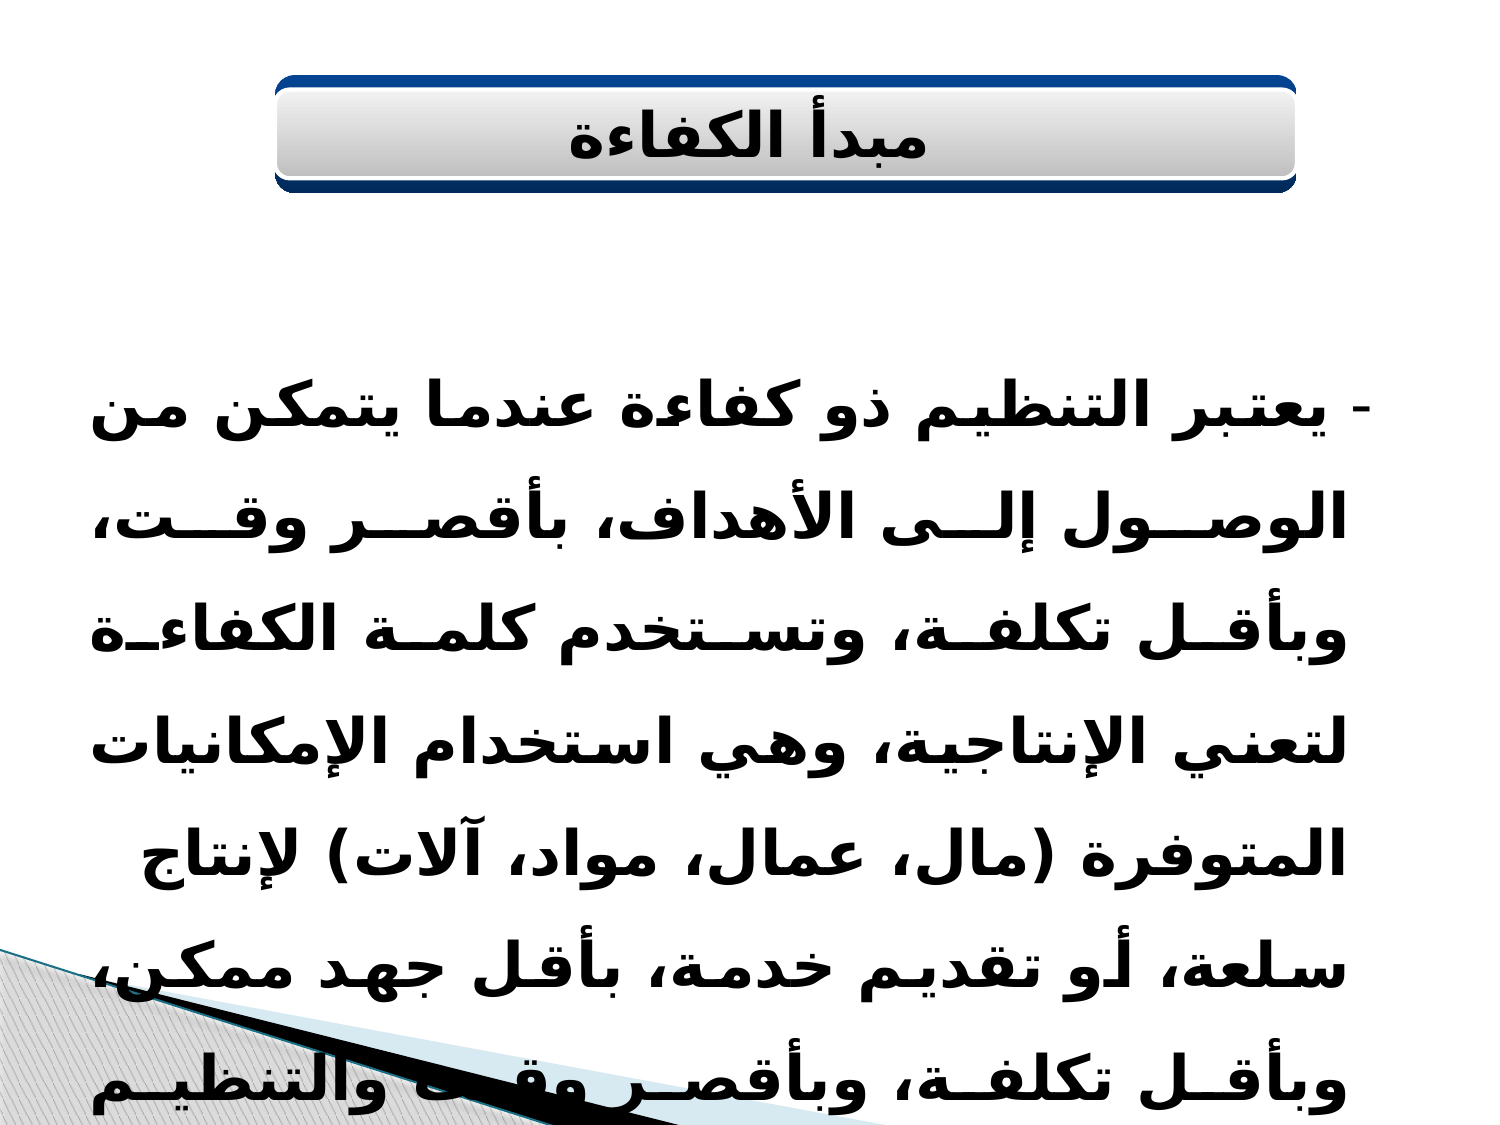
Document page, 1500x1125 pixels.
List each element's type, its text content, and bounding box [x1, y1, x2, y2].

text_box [274, 74, 1298, 194]
text_box - يعتبر التنظيم ذو كفاءة عندما يتمكن من الوصول إلى الأهداف، بأقصر وقت، وبأقل تكلفة، وتستخدم كلمة الكفاءة لتعني الإنتاجية، وهي استخدام الإمكانيات المتوفرة (مال، عمال، مواد، آلات) لإنتاج سلعة، أو تقديم خدمة، بأقل جهد ممكن، وبأقل تكلفة، وبأقصر وقت والتنظيم الكفؤ هو الذي يكون فيه تقسيم للسلطة واضح المعالم، وتكاليف أقل في الوصول إلى الهدف. [74, 242, 1425, 986]
